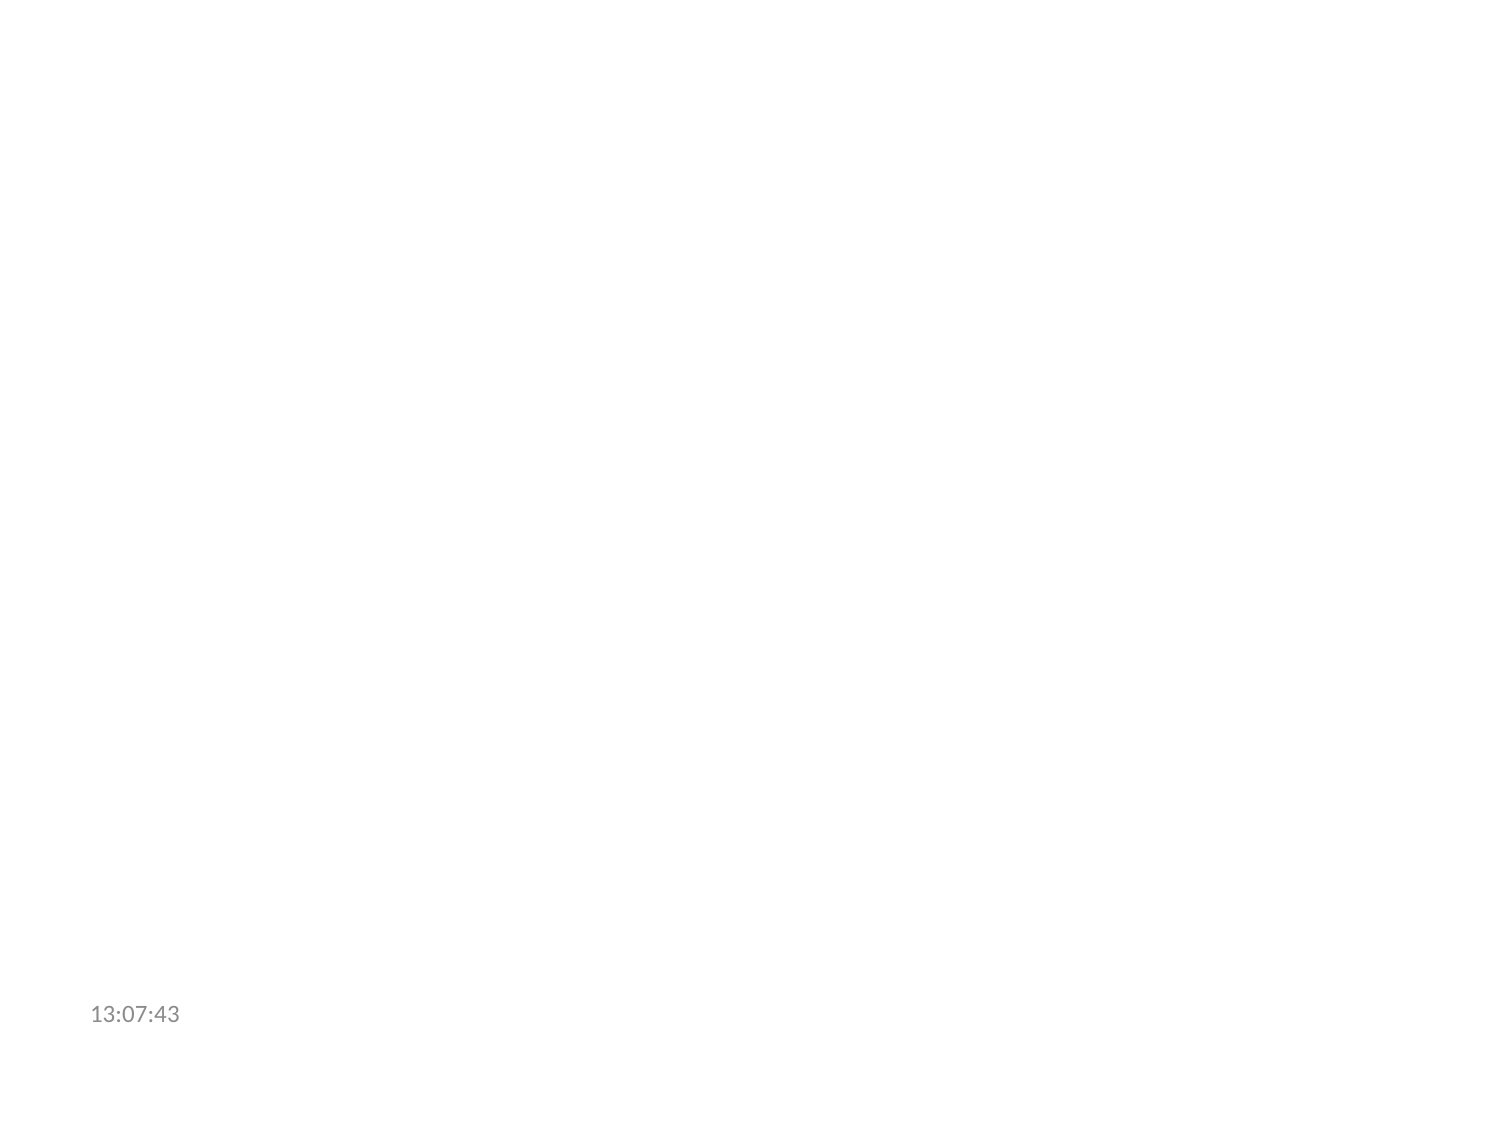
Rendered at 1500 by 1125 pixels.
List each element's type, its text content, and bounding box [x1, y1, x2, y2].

text_box 15:35:09 [75, 982, 425, 1043]
